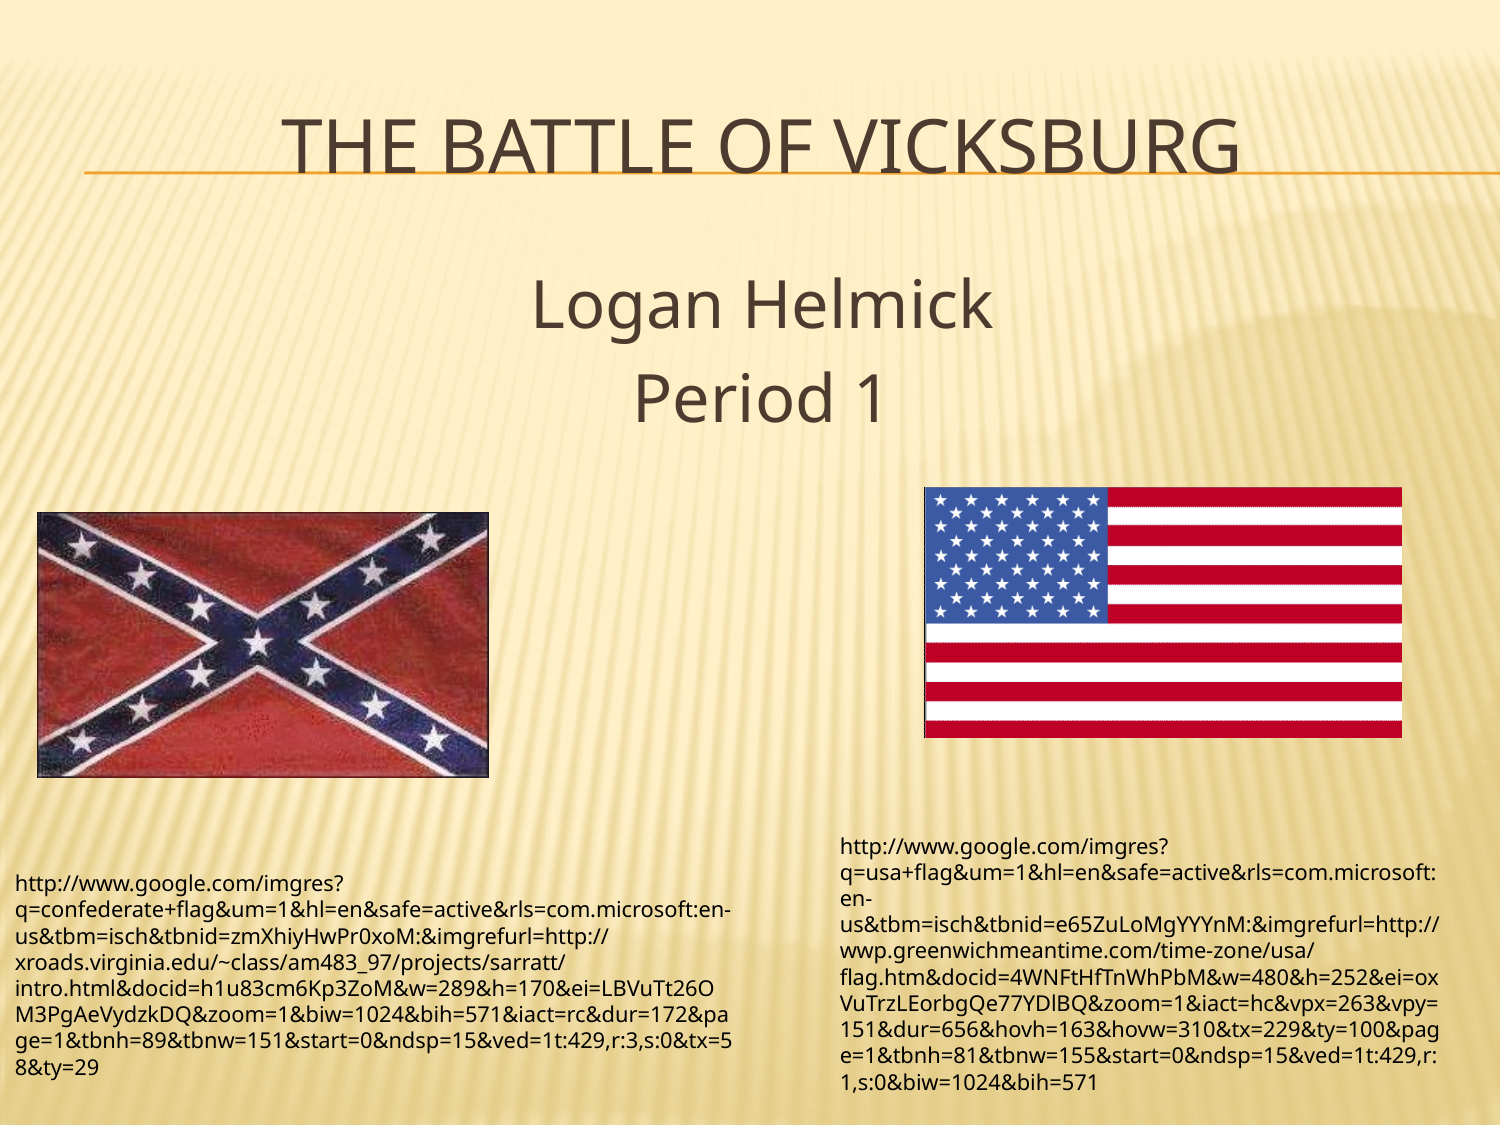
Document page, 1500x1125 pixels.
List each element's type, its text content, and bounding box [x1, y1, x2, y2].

text_box http://www.google.com/imgres?q=confederate+flag&um=1&hl=en&safe=active&rls=com.microsoft:en-us&tbm=isch&tbnid=zmXhiyHwPr0xoM:&imgrefurl=http://xroads.virginia.edu/~class/am483_97/projects/sarratt/intro.html&docid=h1u83cm6Kp3ZoM&w=289&h=170&ei=LBVuTt26OM3PgAeVydzkDQ&zoom=1&biw=1024&bih=571&iact=rc&dur=172&page=1&tbnh=89&tbnw=151&start=0&ndsp=15&ved=1t:429,r:3,s:0&tx=58&ty=29 [0, 862, 750, 1087]
title The Battle of vicksburg [50, 75, 1475, 213]
picture [924, 487, 1402, 738]
list Logan Helmick Period 1 [50, 254, 1475, 998]
picture [37, 512, 490, 779]
text_box http://www.google.com/imgres?q=usa+flag&um=1&hl=en&safe=active&rls=com.microsoft:en-us&tbm=isch&tbnid=e65ZuLoMgYYYnM:&imgrefurl=http://wwp.greenwichmeantime.com/time-zone/usa/flag.htm&docid=4WNFtHfTnWhPbM&w=480&h=252&ei=oxVuTrzLEorbgQe77YDlBQ&zoom=1&iact=hc&vpx=263&vpy=151&dur=656&hovh=163&hovw=310&tx=229&ty=100&page=1&tbnh=81&tbnw=155&start=0&ndsp=15&ved=1t:429,r:1,s:0&biw=1024&bih=571 [825, 824, 1463, 1102]
